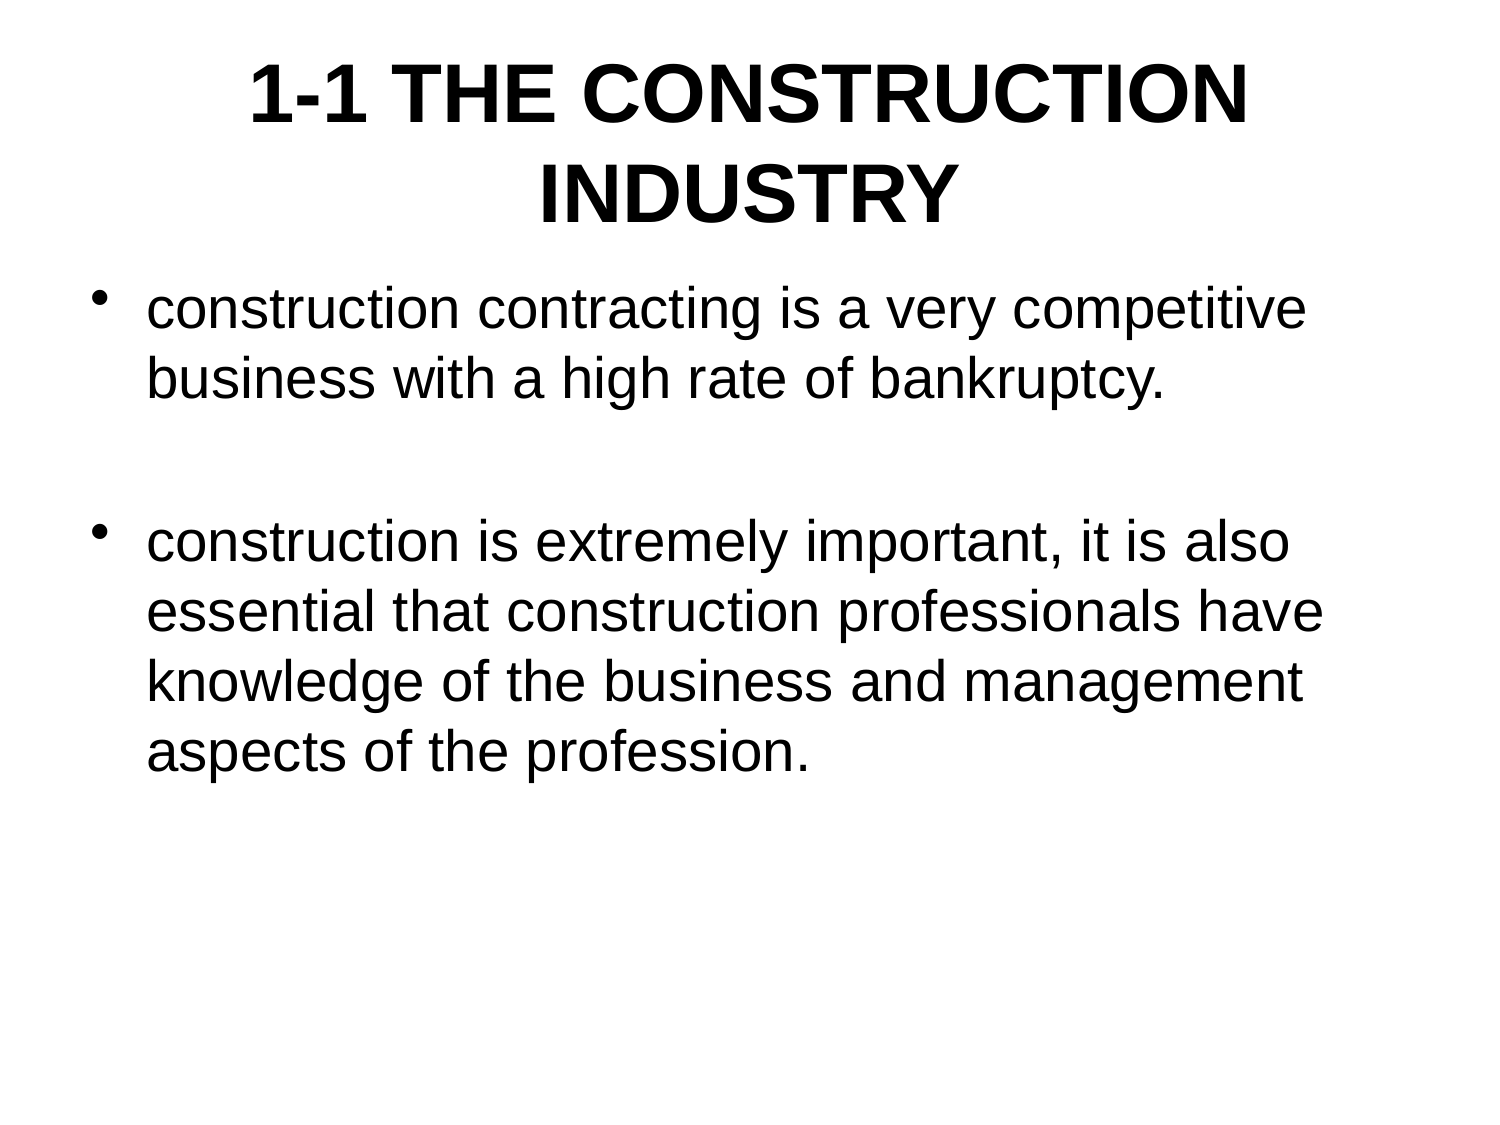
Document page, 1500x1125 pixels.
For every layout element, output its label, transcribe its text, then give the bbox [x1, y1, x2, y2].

title 1-1 THE CONSTRUCTION INDUSTRY [74, 44, 1426, 233]
list construction contracting is a very competitive business with a high rate of bankruptcy. construction is extremely important, it is also essential that construction professionals have knowledge of the business and management aspects of the profession. [74, 262, 1426, 1006]
